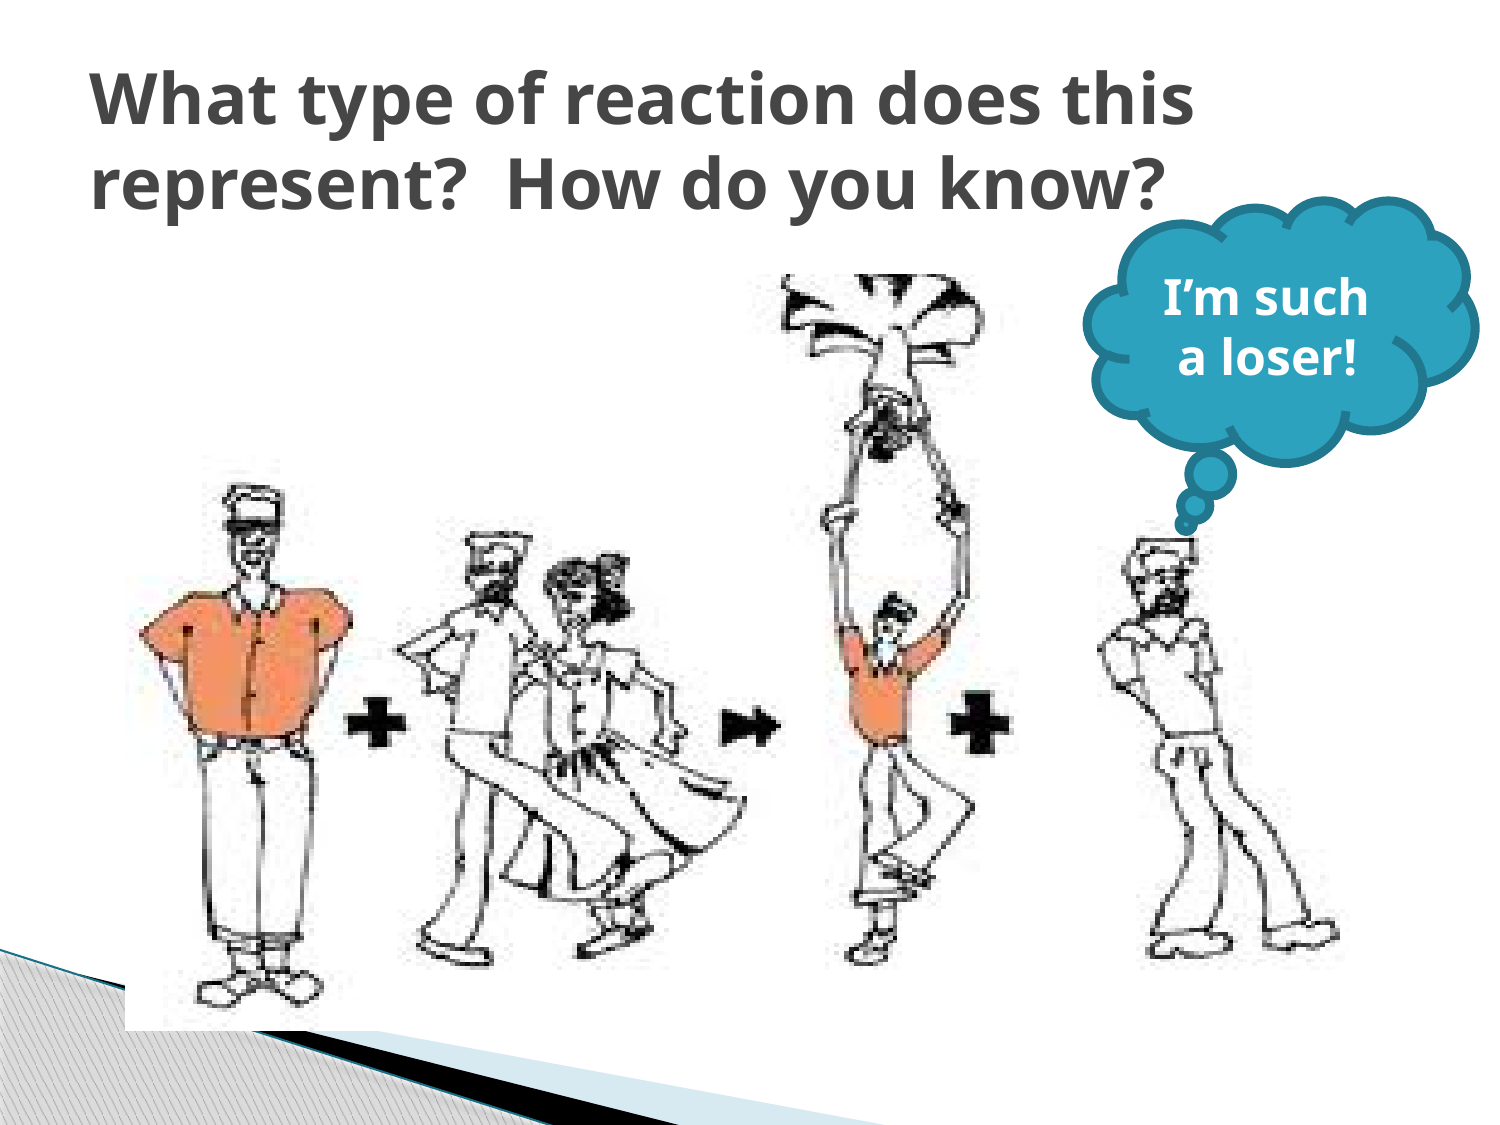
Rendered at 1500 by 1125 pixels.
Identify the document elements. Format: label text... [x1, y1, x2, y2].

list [124, 274, 1351, 1032]
text_box I’m such a loser! [1117, 196, 1480, 436]
title What type of reaction does this represent? How do you know? [75, 45, 1425, 233]
